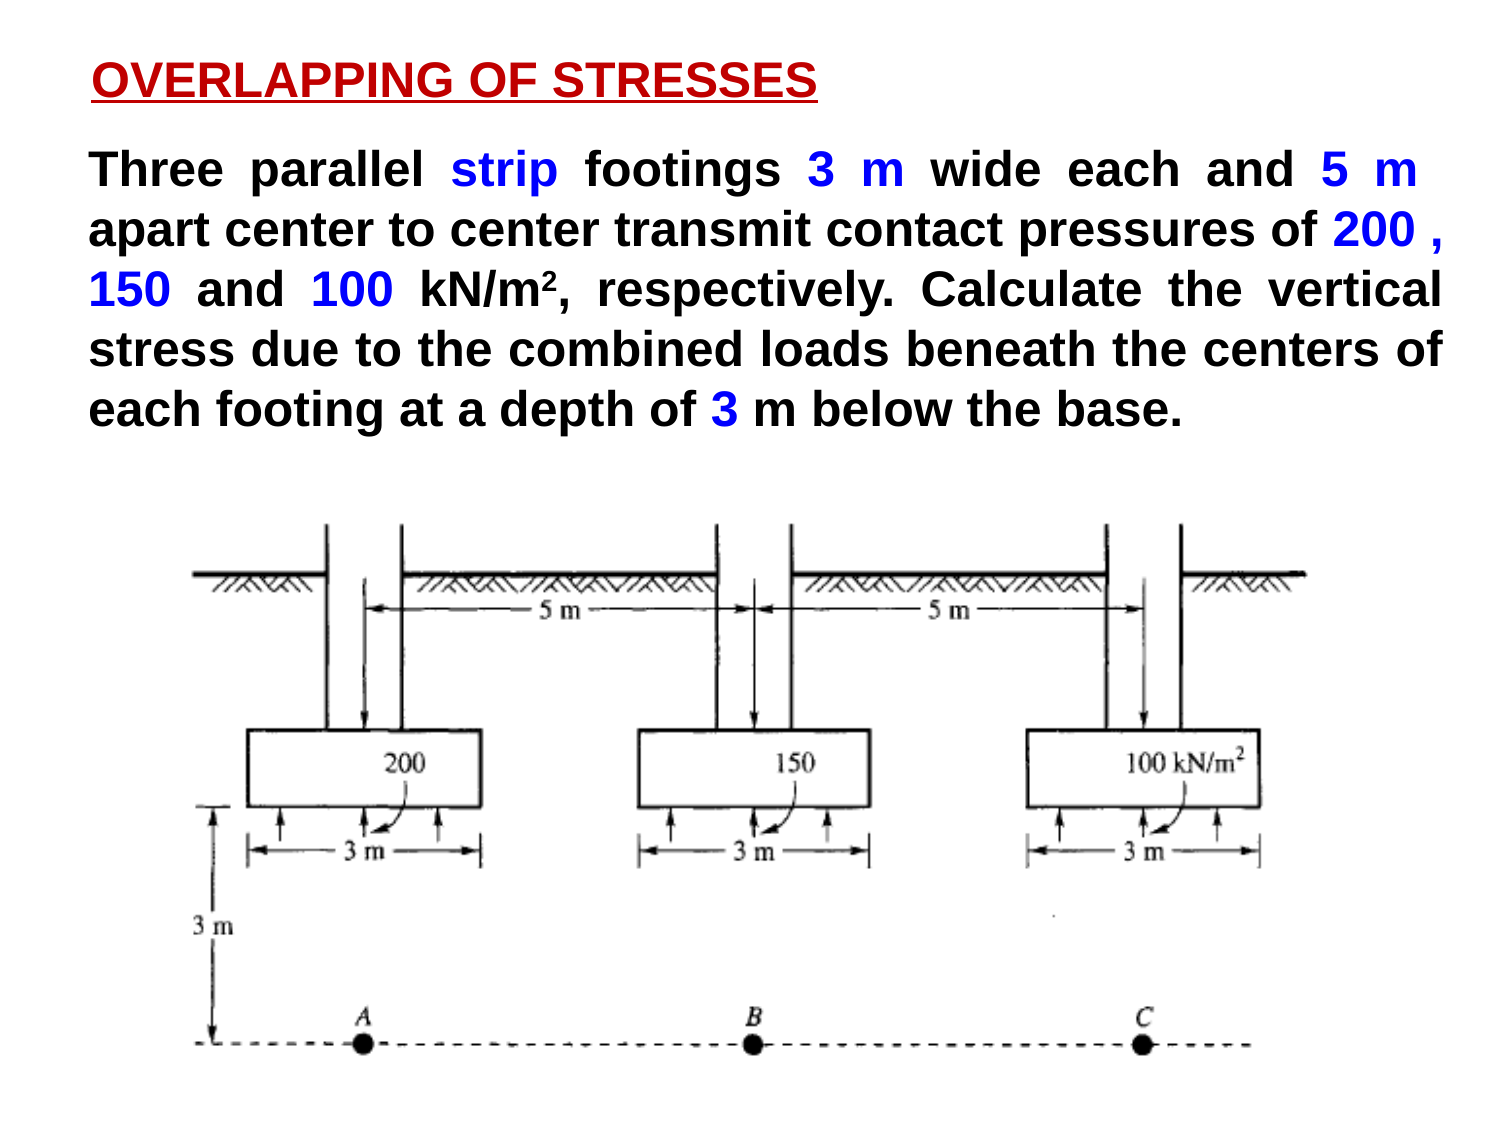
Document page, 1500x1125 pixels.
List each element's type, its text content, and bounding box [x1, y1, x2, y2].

text_box OVERLAPPING OF STRESSES [76, 39, 834, 115]
picture [159, 503, 1341, 1081]
text_box Three parallel strip footings 3 m wide each and 5 m apart center to center transmit contact pressures of 200 , 150 and 100 kN/m2, respectively. Calculate the vertical stress due to the combined loads beneath the centers of each footing at a depth of 3 m below the base. [73, 128, 1459, 444]
